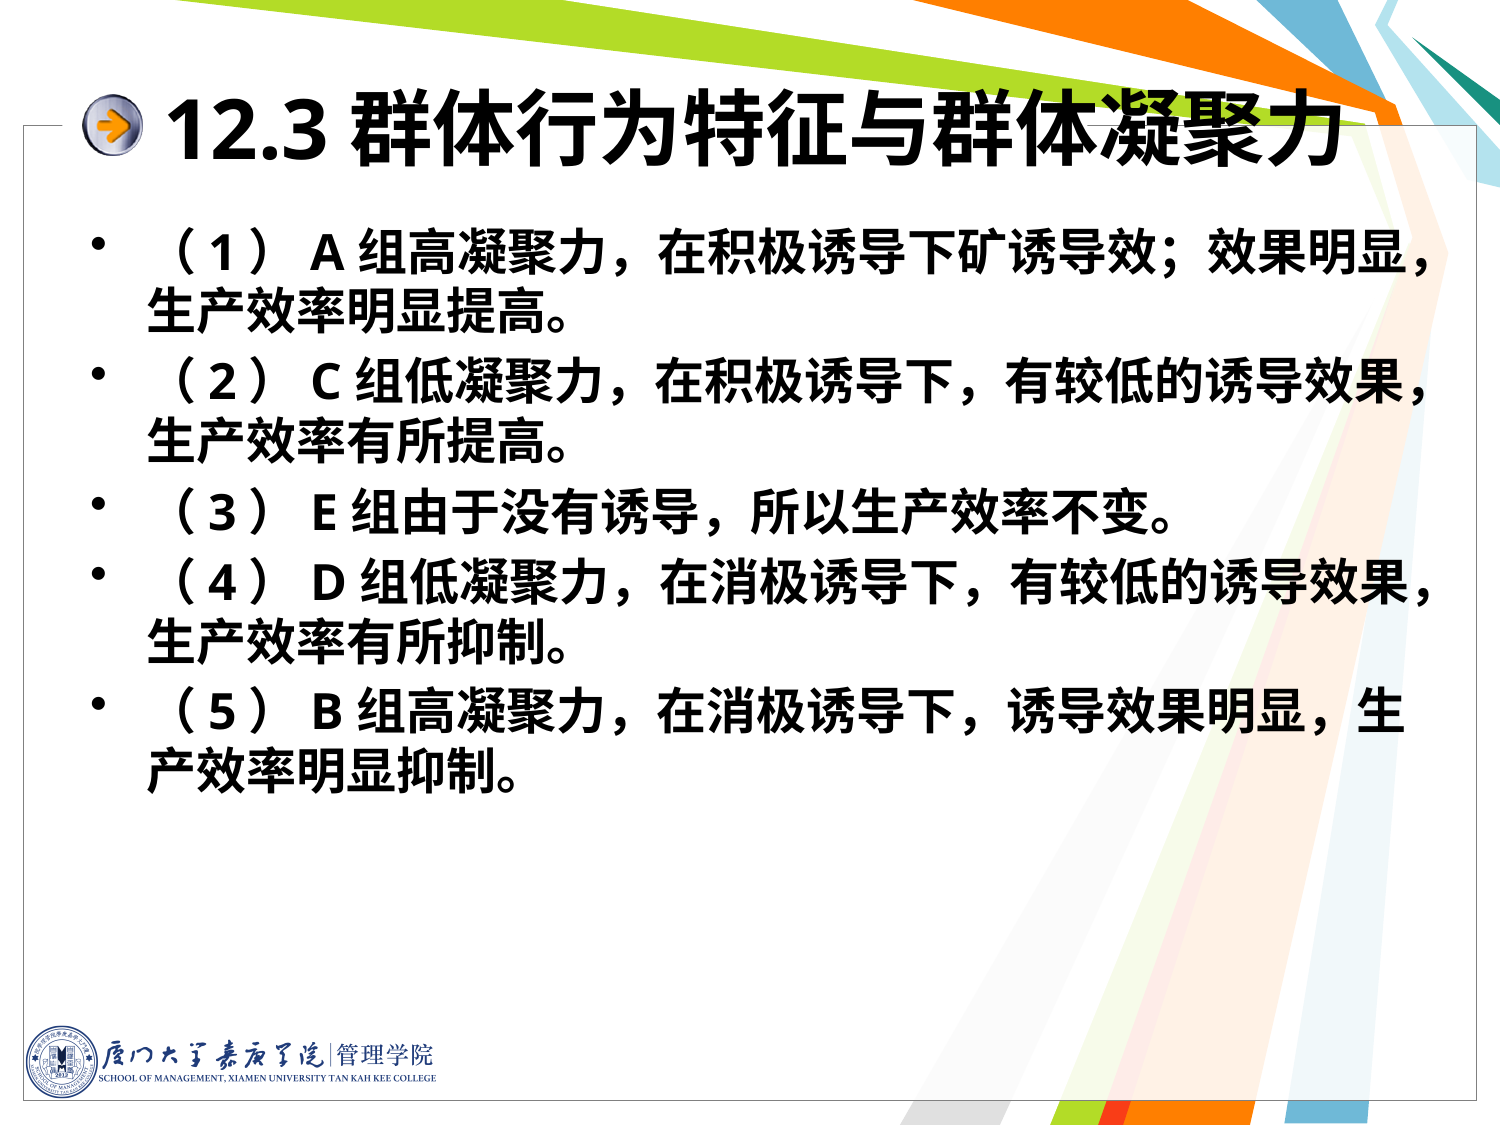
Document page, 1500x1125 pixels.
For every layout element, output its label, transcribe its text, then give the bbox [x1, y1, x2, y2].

list （1）A组高凝聚力，在积极诱导下矿诱导效；效果明显，生产效率明显提高。 （2）C组低凝聚力，在积极诱导下，有较低的诱导效果，生产效率有所提高。 （3）E组由于没有诱导，所以生产效率不变。 （4）D组低凝聚力，在消极诱导下，有较低的诱导效果，生产效率有所抑制。 （5）B组高凝聚力，在消极诱导下，诱导效果明显，生产效率明显抑制。 [75, 212, 1425, 1047]
title 12.3群体行为特征与群体凝聚力 [148, 32, 1450, 220]
picture [82, 94, 143, 156]
picture [24, 1024, 438, 1100]
